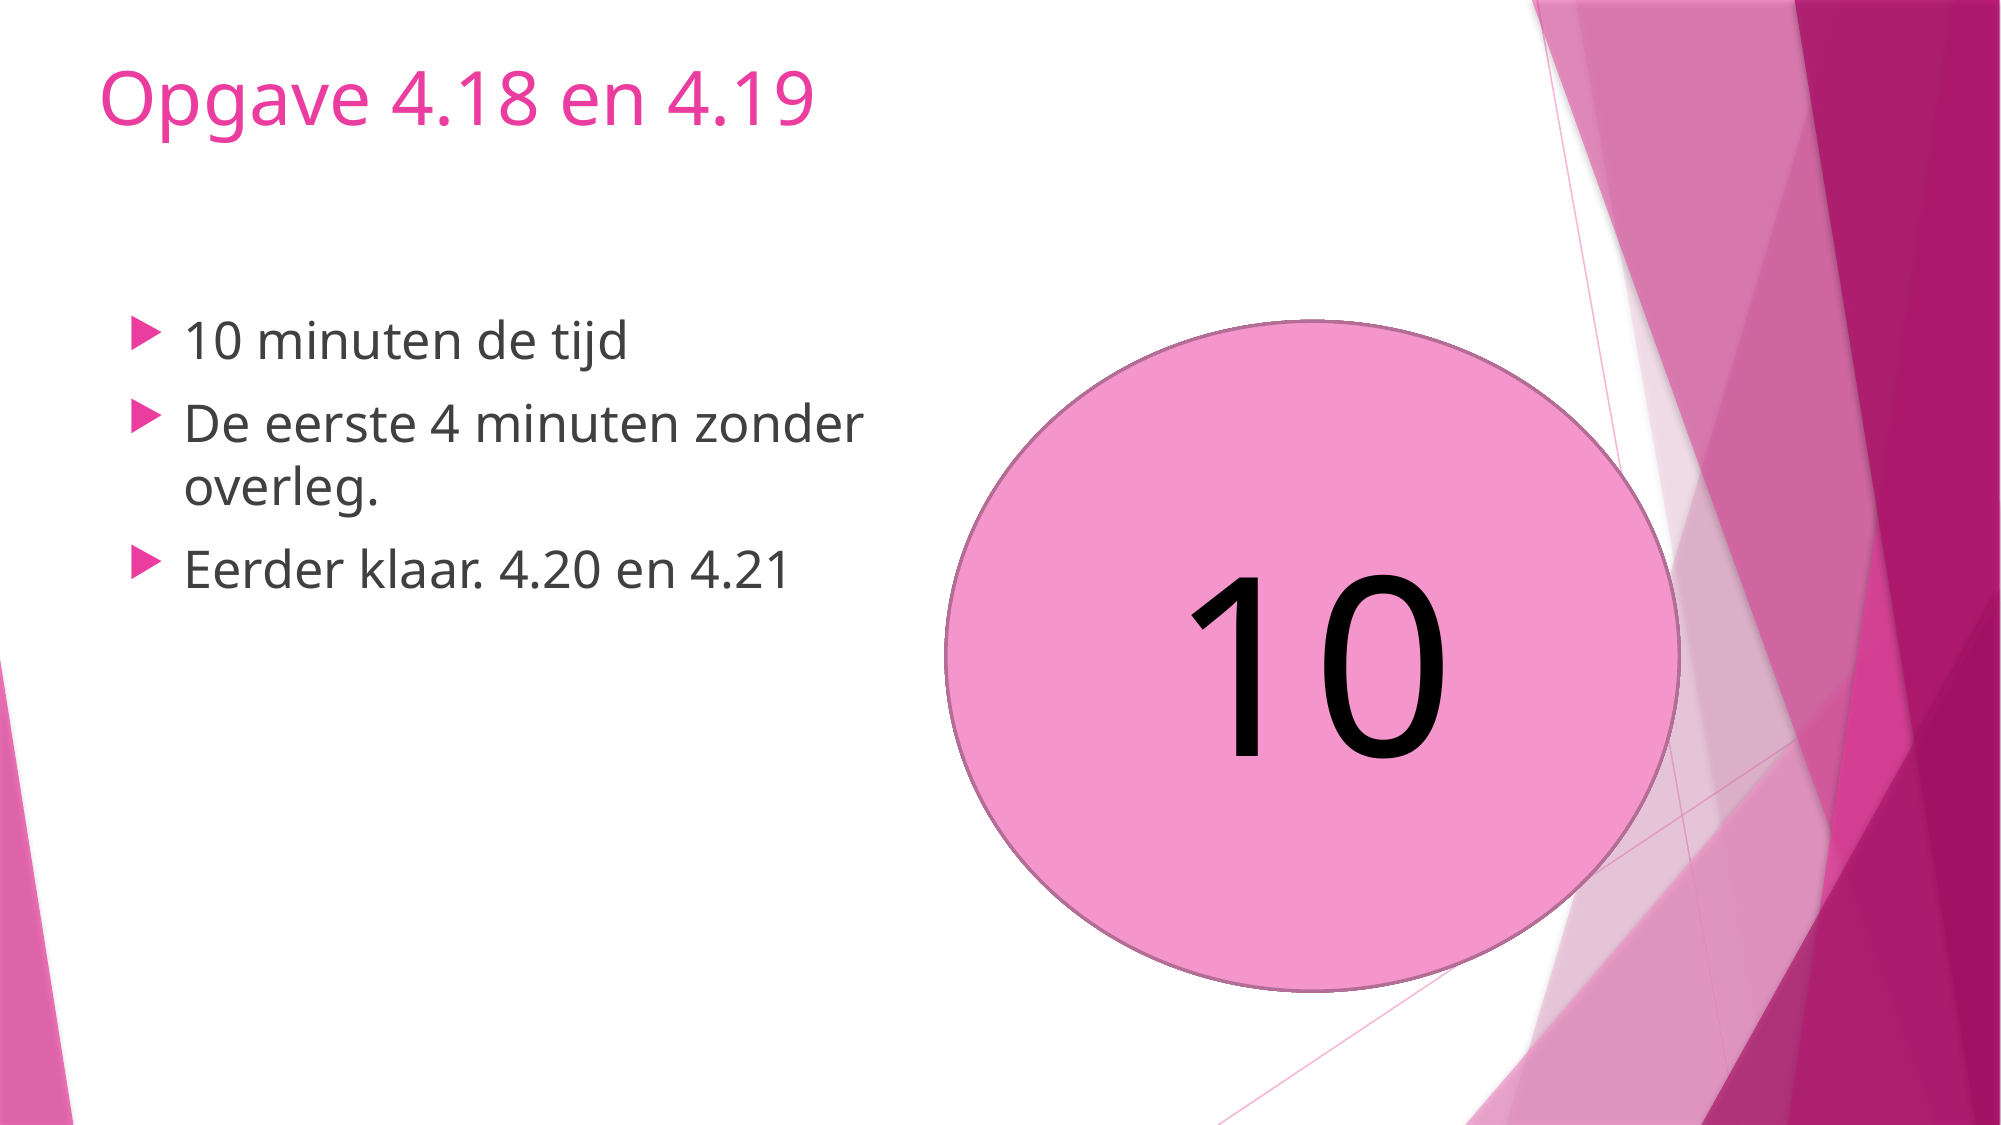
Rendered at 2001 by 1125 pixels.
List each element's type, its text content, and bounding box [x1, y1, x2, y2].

text_box 10 [944, 319, 1681, 993]
list 10 minuten de tijd De eerste 4 minuten zonder overleg. Eerder klaar. 4.20 en 4.21 [112, 299, 896, 992]
title Opgave 4.18 en 4.19 [83, 42, 1494, 260]
